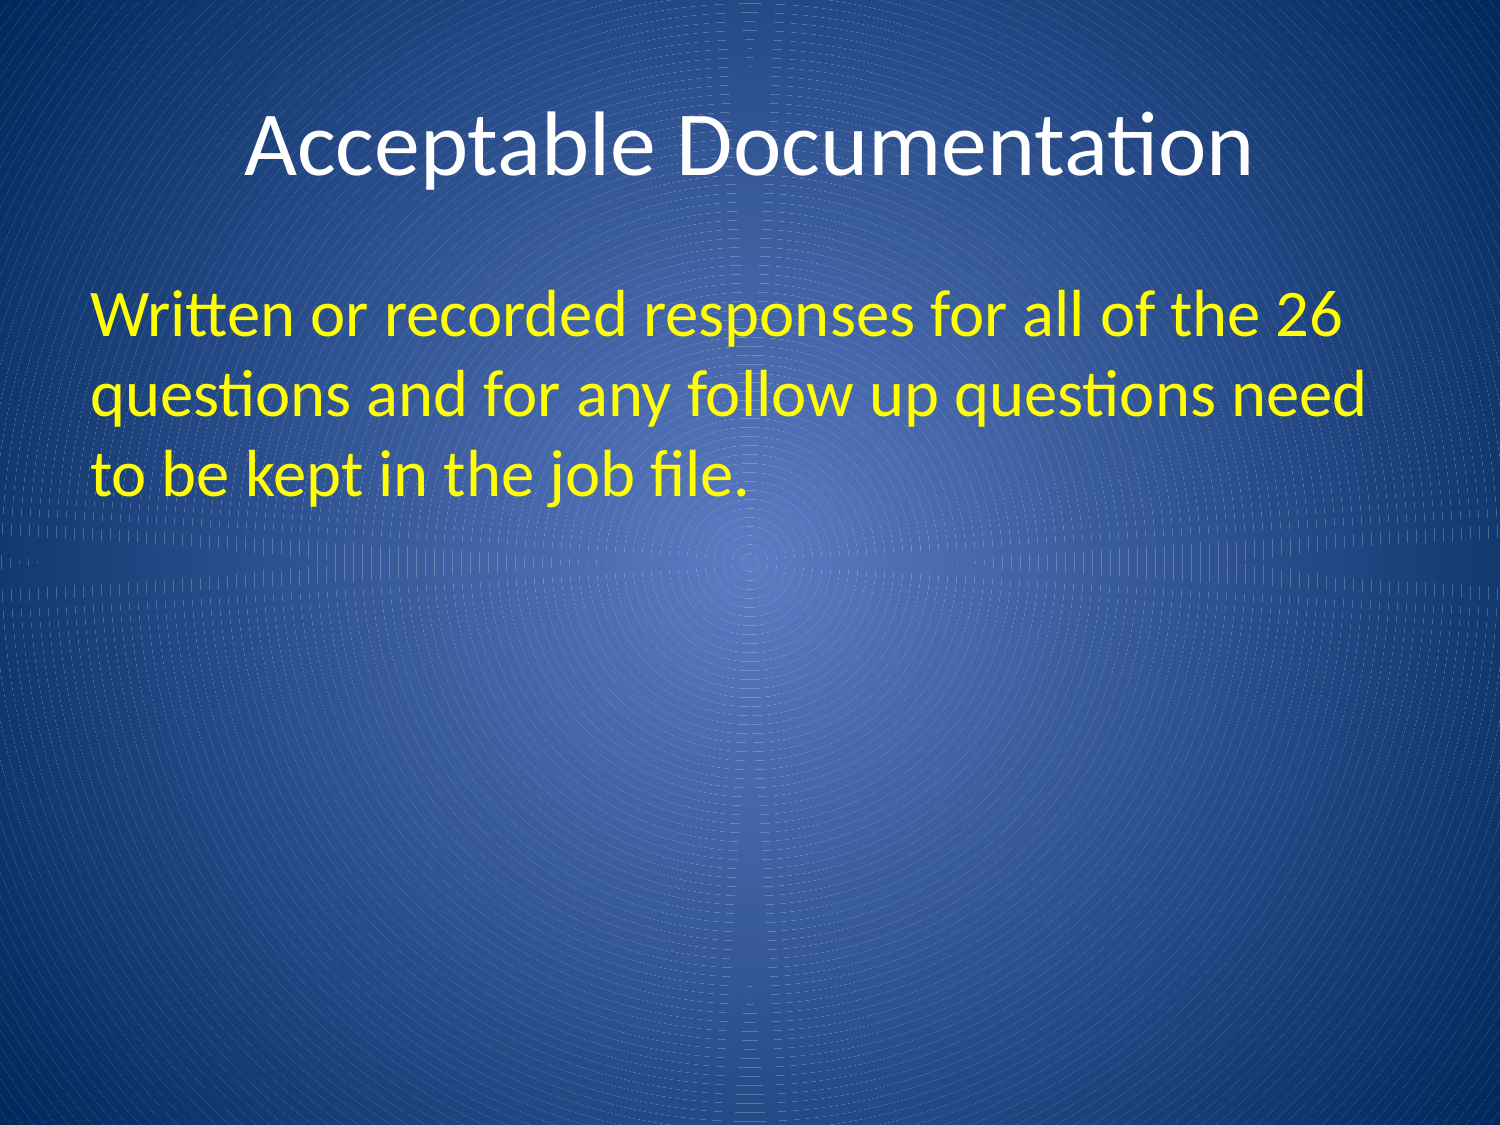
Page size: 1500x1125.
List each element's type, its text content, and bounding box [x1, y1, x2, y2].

title Acceptable Documentation [75, 45, 1425, 233]
list Written or recorded responses for all of the 26 questions and for any follow up questions need to be kept in the job file. [75, 262, 1425, 1005]
